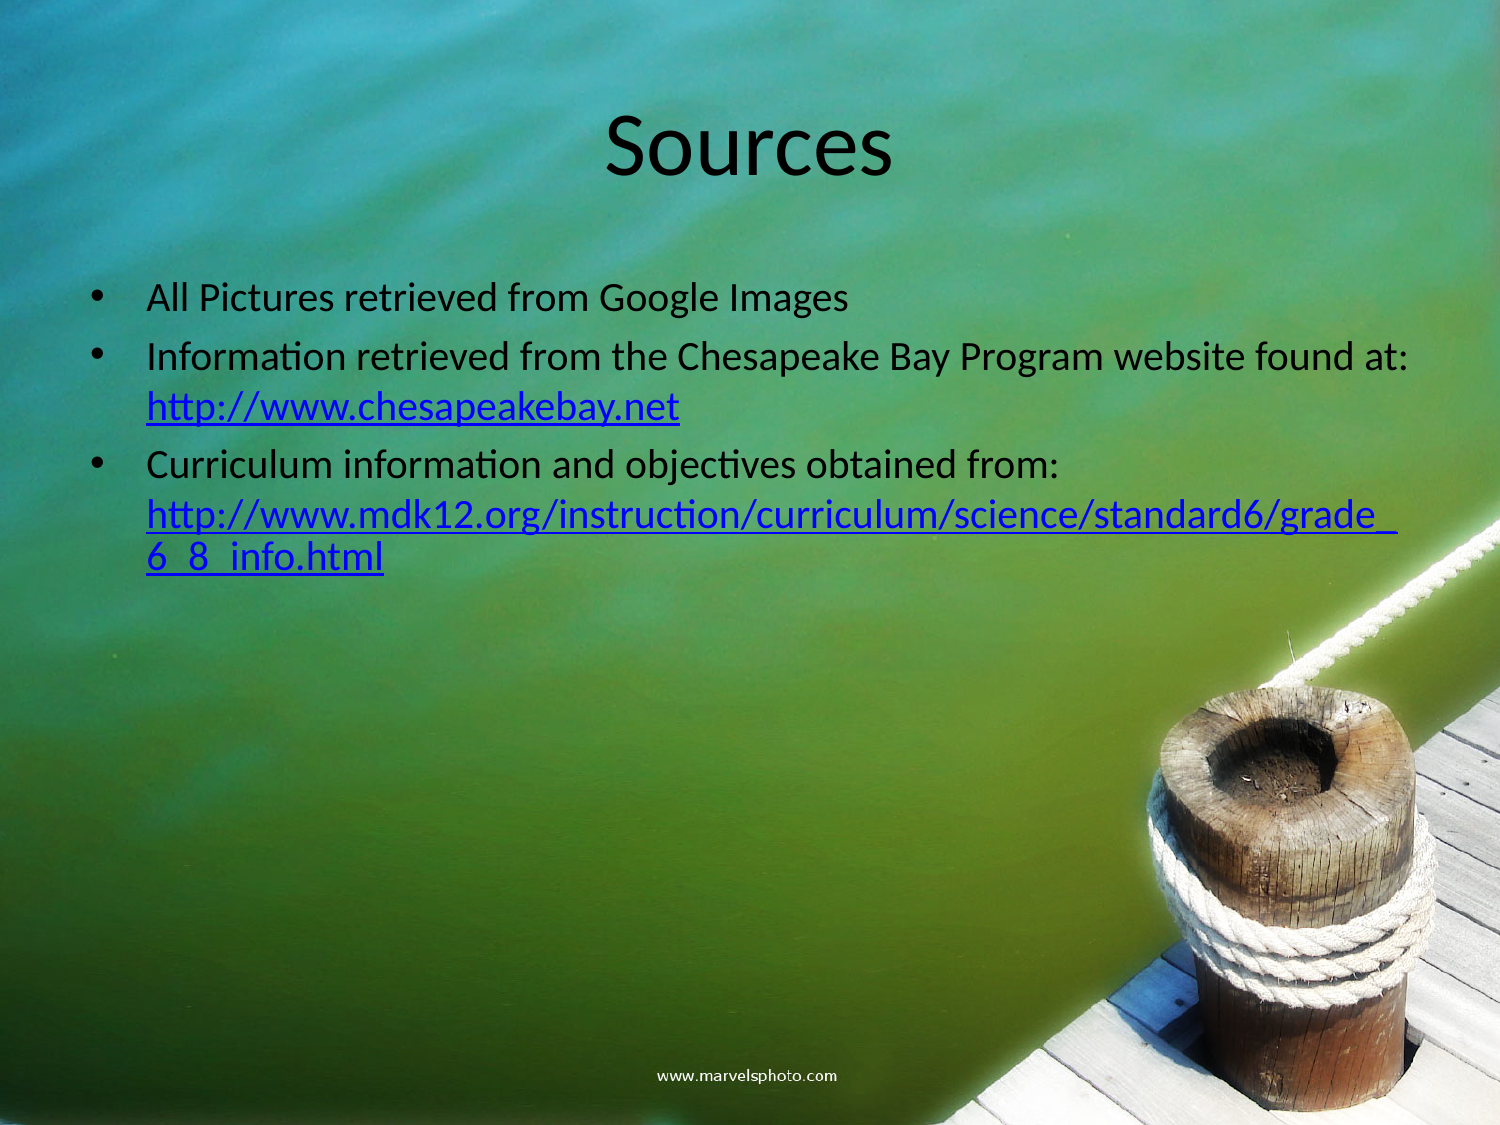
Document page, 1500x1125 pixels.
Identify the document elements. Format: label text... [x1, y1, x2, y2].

picture [0, 0, 1500, 1125]
title Sources [75, 45, 1425, 233]
list All Pictures retrieved from Google Images Information retrieved from the Chesapeake Bay Program website found at: http://www.chesapeakebay.net Curriculum information and objectives obtained from: http://www.mdk12.org/instruction/curriculum/science/standard6/grade_6_8_info.html [75, 262, 1425, 1005]
